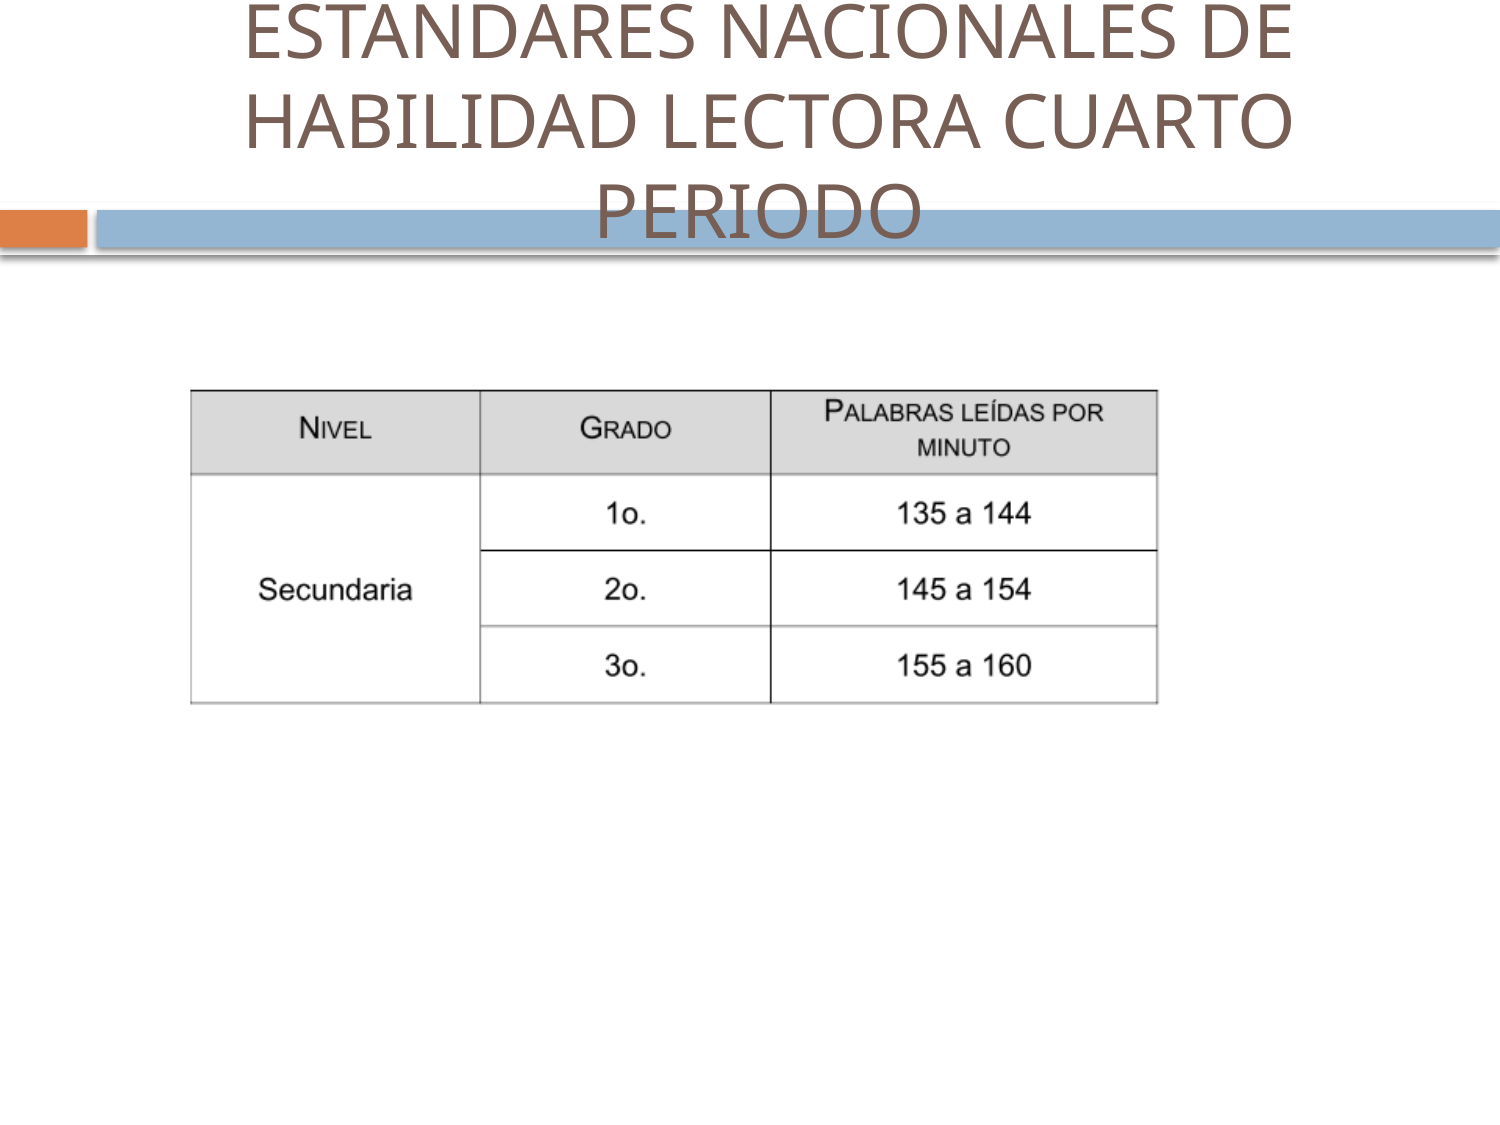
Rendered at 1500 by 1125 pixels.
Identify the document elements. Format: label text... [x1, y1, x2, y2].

title ESTANDARES NACIONALES DE HABILIDAD LECTORA CUARTO PERIODO [100, 37, 1438, 200]
picture [163, 387, 1337, 738]
